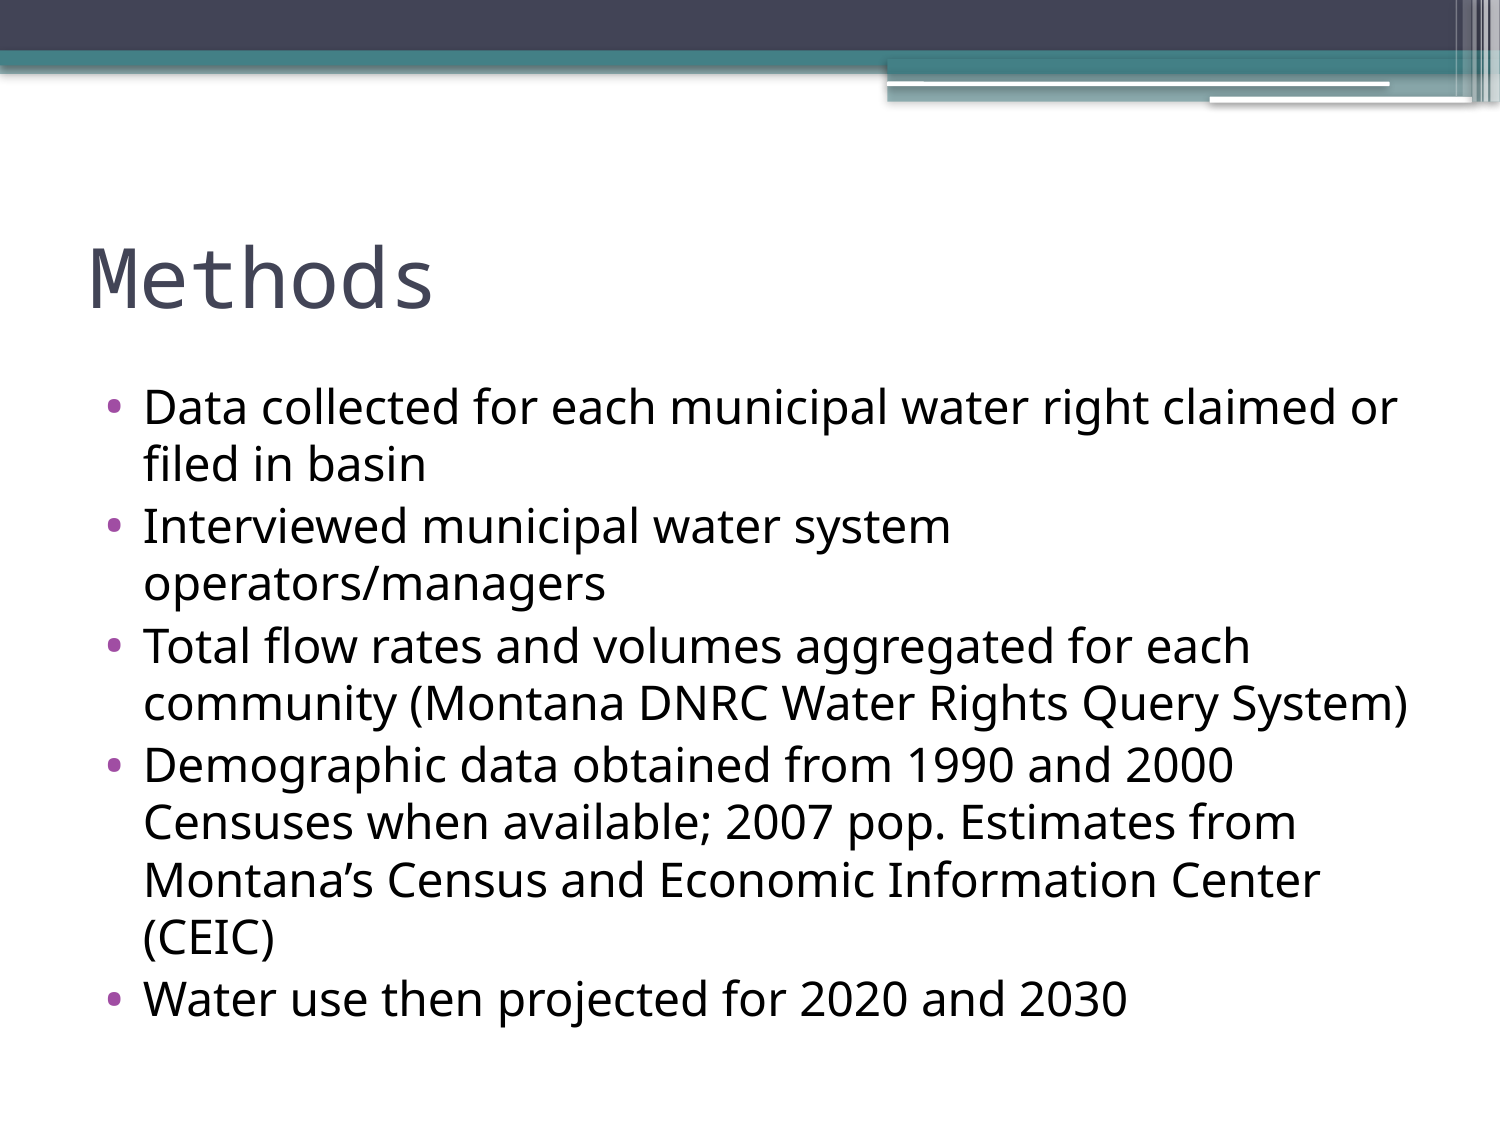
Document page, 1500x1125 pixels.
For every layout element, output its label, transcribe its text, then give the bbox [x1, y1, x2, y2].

title Methods [75, 187, 1425, 363]
list Data collected for each municipal water right claimed or filed in basin Interviewed municipal water system operators/managers Total flow rates and volumes aggregated for each community (Montana DNRC Water Rights Query System) Demographic data obtained from 1990 and 2000 Censuses when available; 2007 pop. Estimates from Montana’s Census and Economic Information Center (CEIC) Water use then projected for 2020 and 2030 [75, 368, 1425, 1079]
